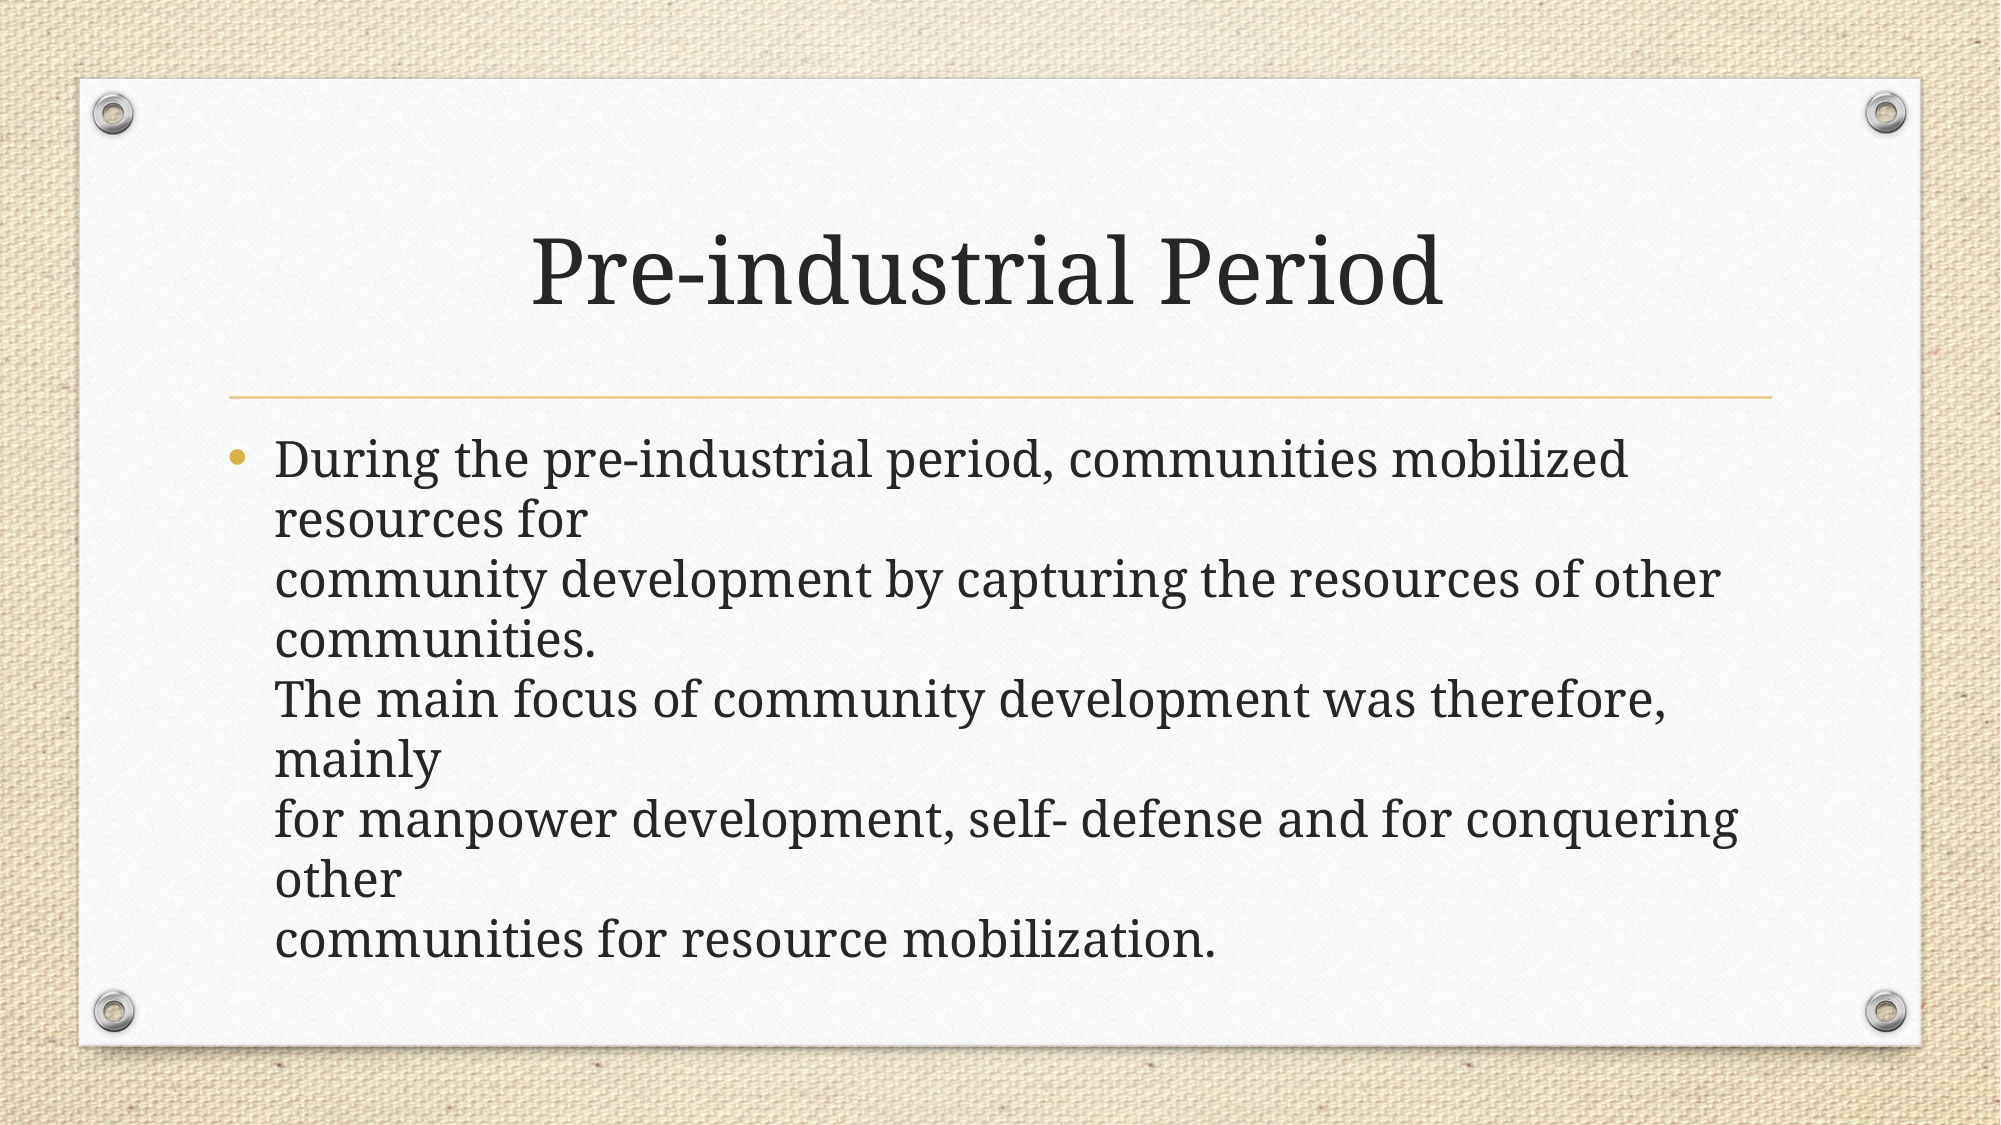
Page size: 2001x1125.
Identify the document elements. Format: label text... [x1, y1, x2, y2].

picture [0, 0, 2001, 1125]
list During the pre-industrial period, communities mobilized resources for community development by capturing the resources of other communities. The main focus of community development was therefore, mainly for manpower development, self- defense and for conquering other communities for resource mobilization. [212, 419, 1788, 964]
title Pre-industrial Period [212, 161, 1788, 375]
